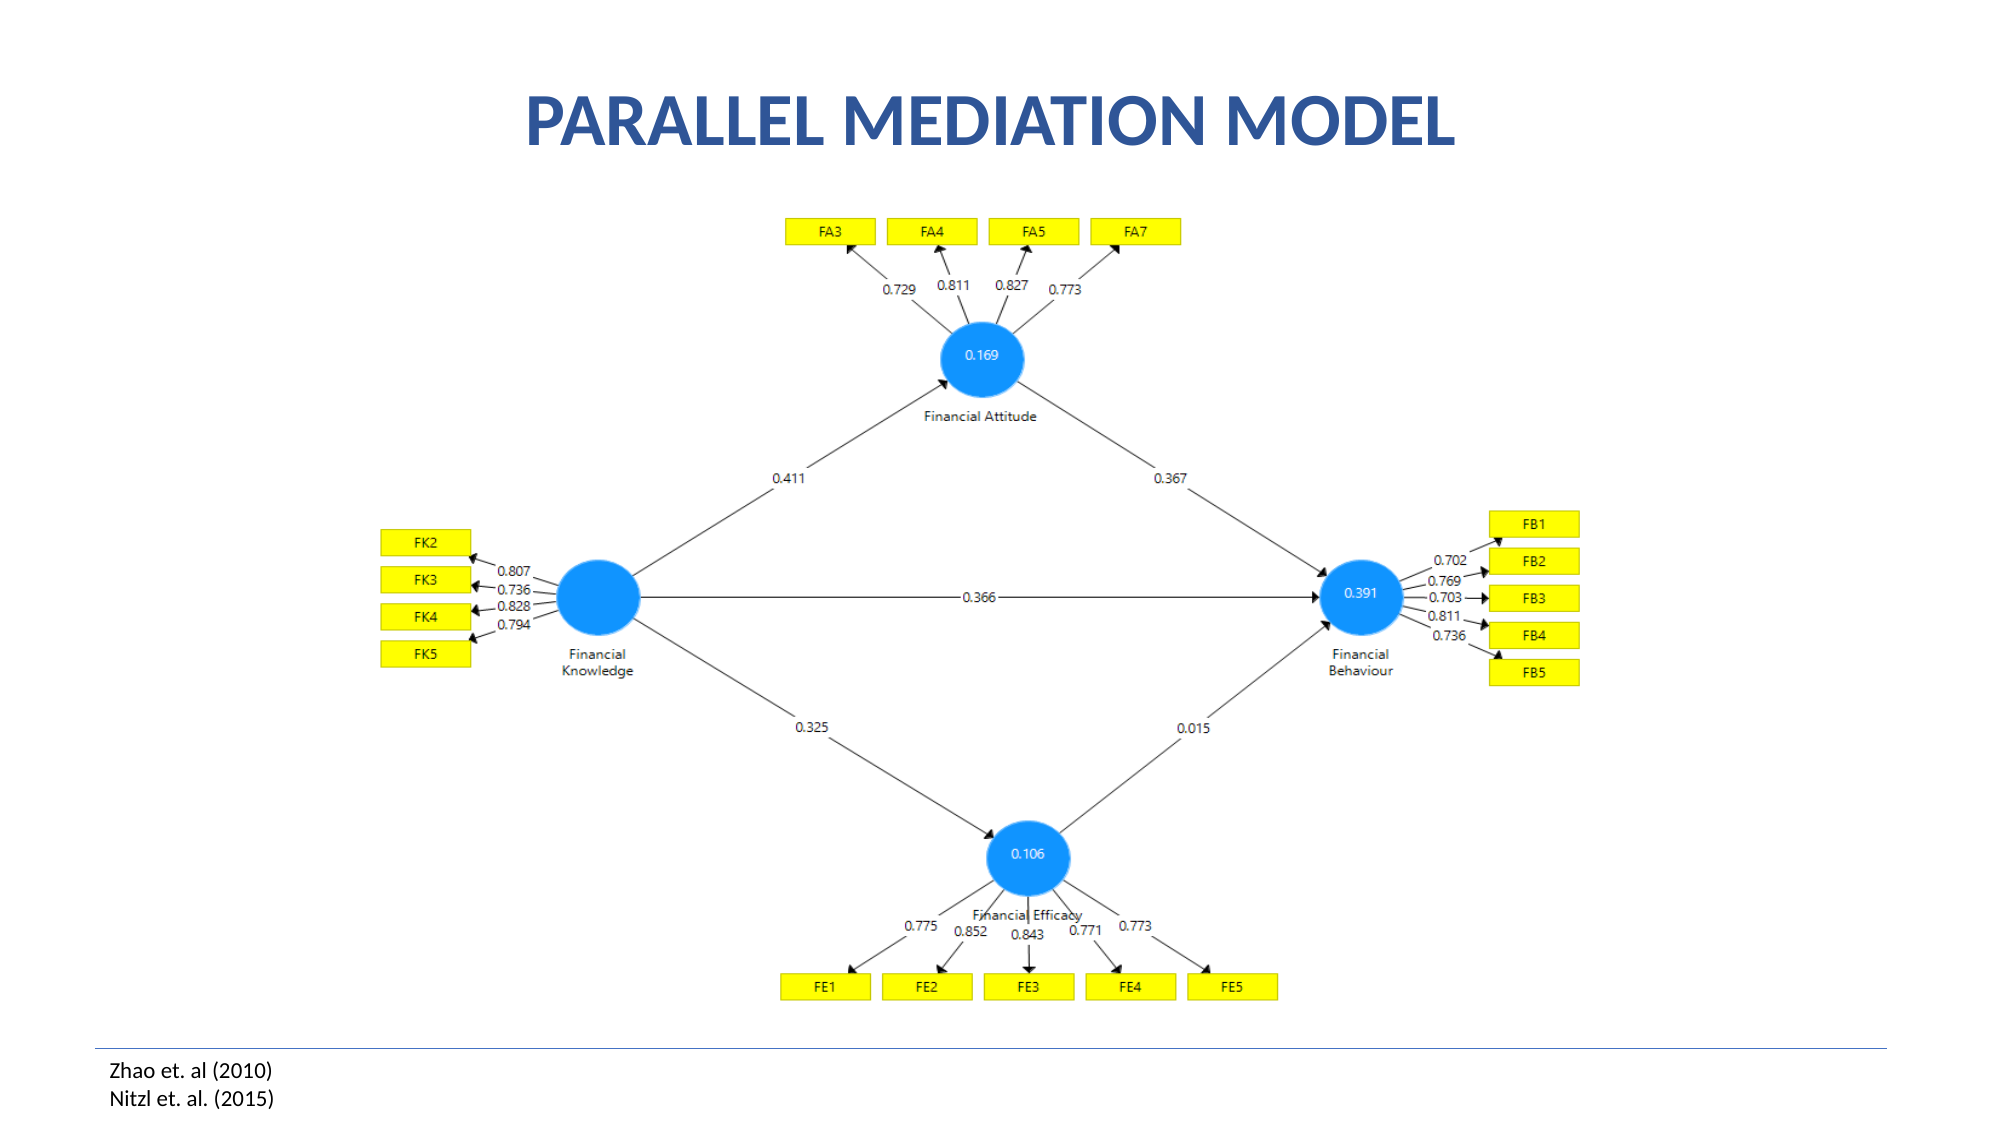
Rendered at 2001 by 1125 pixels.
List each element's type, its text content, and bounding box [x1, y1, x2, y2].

picture [280, 182, 1586, 1006]
title PARALLEL MEDIATION MODEL [137, 59, 1863, 183]
text_box Zhao et. al (2010) Nitzl et. al. (2015) [94, 1049, 1042, 1119]
